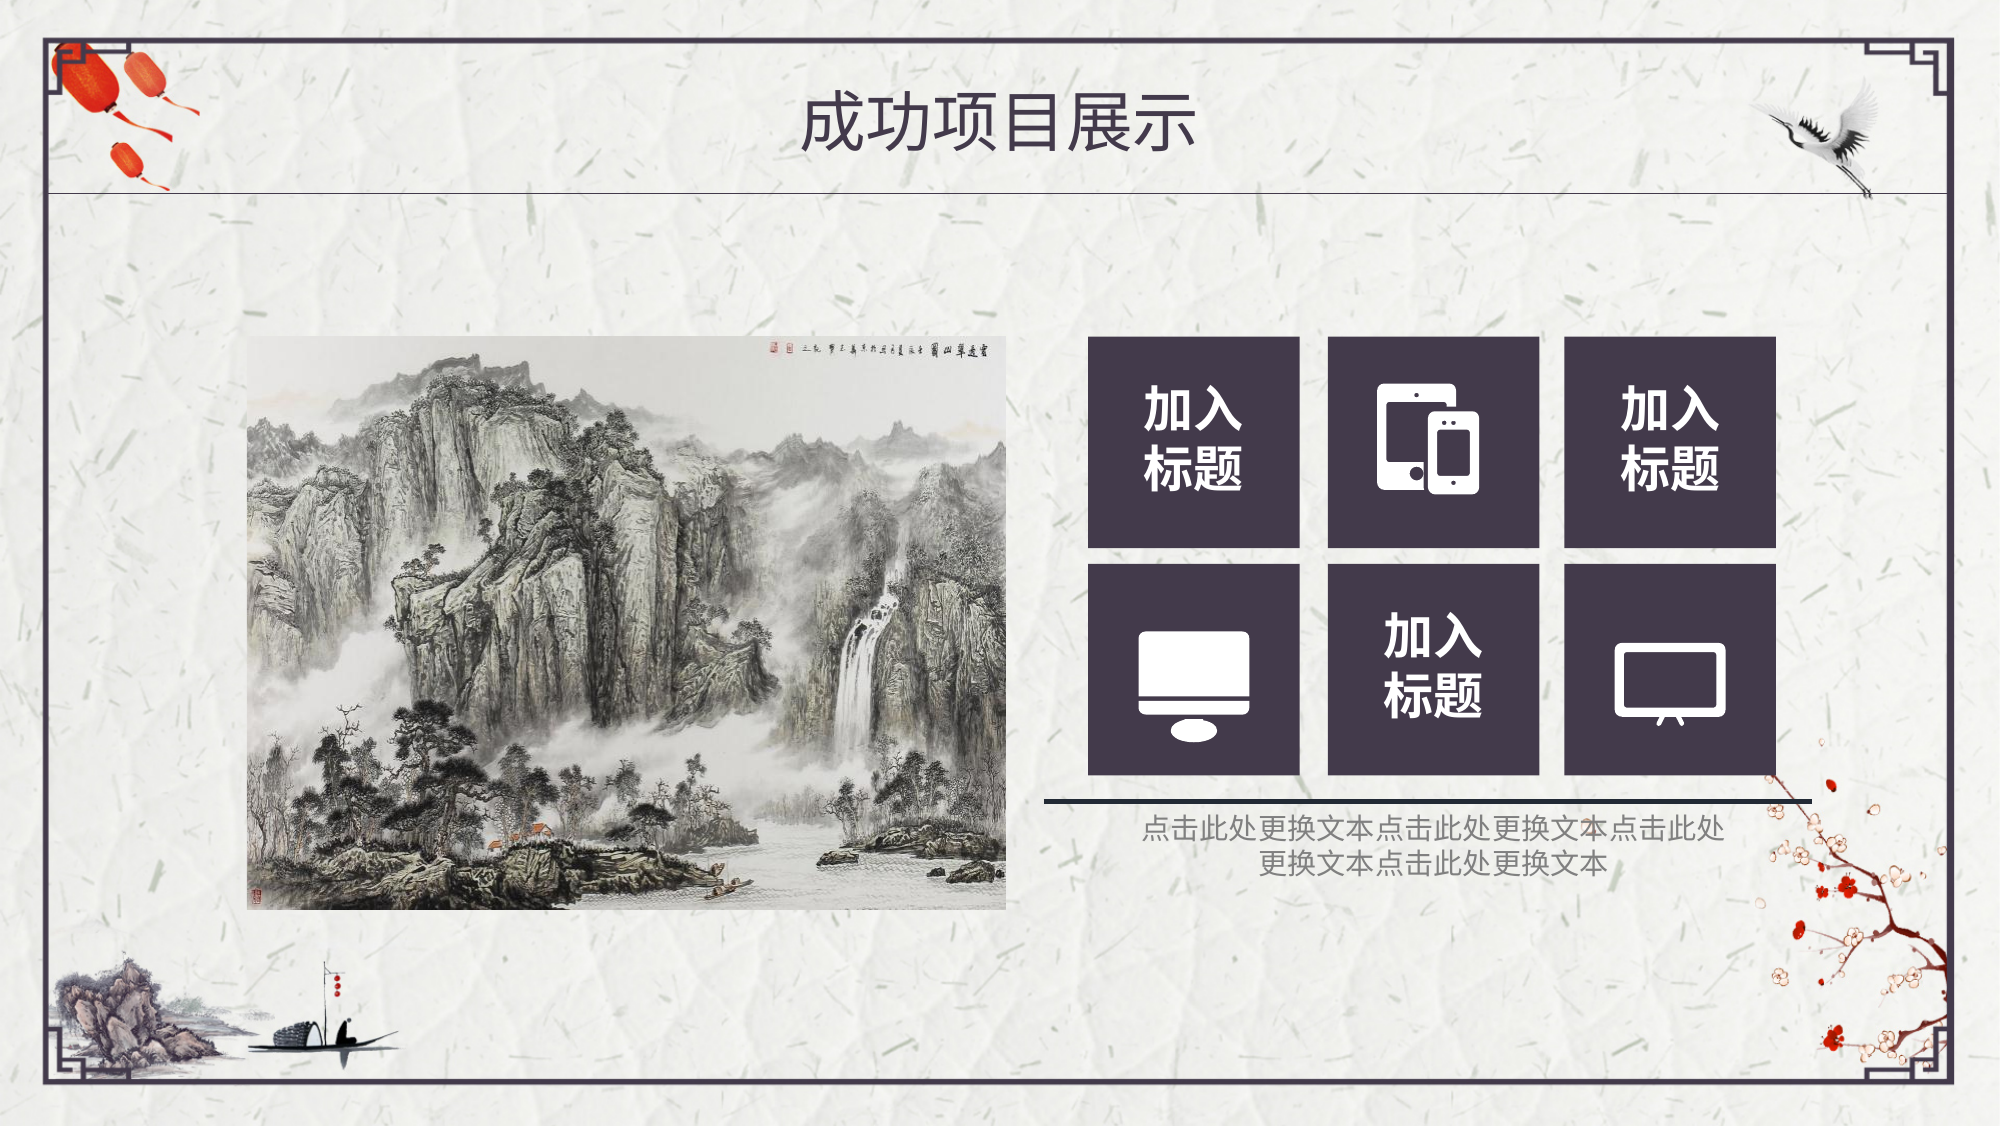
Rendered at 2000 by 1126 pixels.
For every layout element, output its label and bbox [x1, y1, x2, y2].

text_box [246, 336, 1006, 911]
picture [0, 0, 2000, 1126]
text_box [1043, 336, 1813, 925]
text_box [47, 79, 1948, 194]
